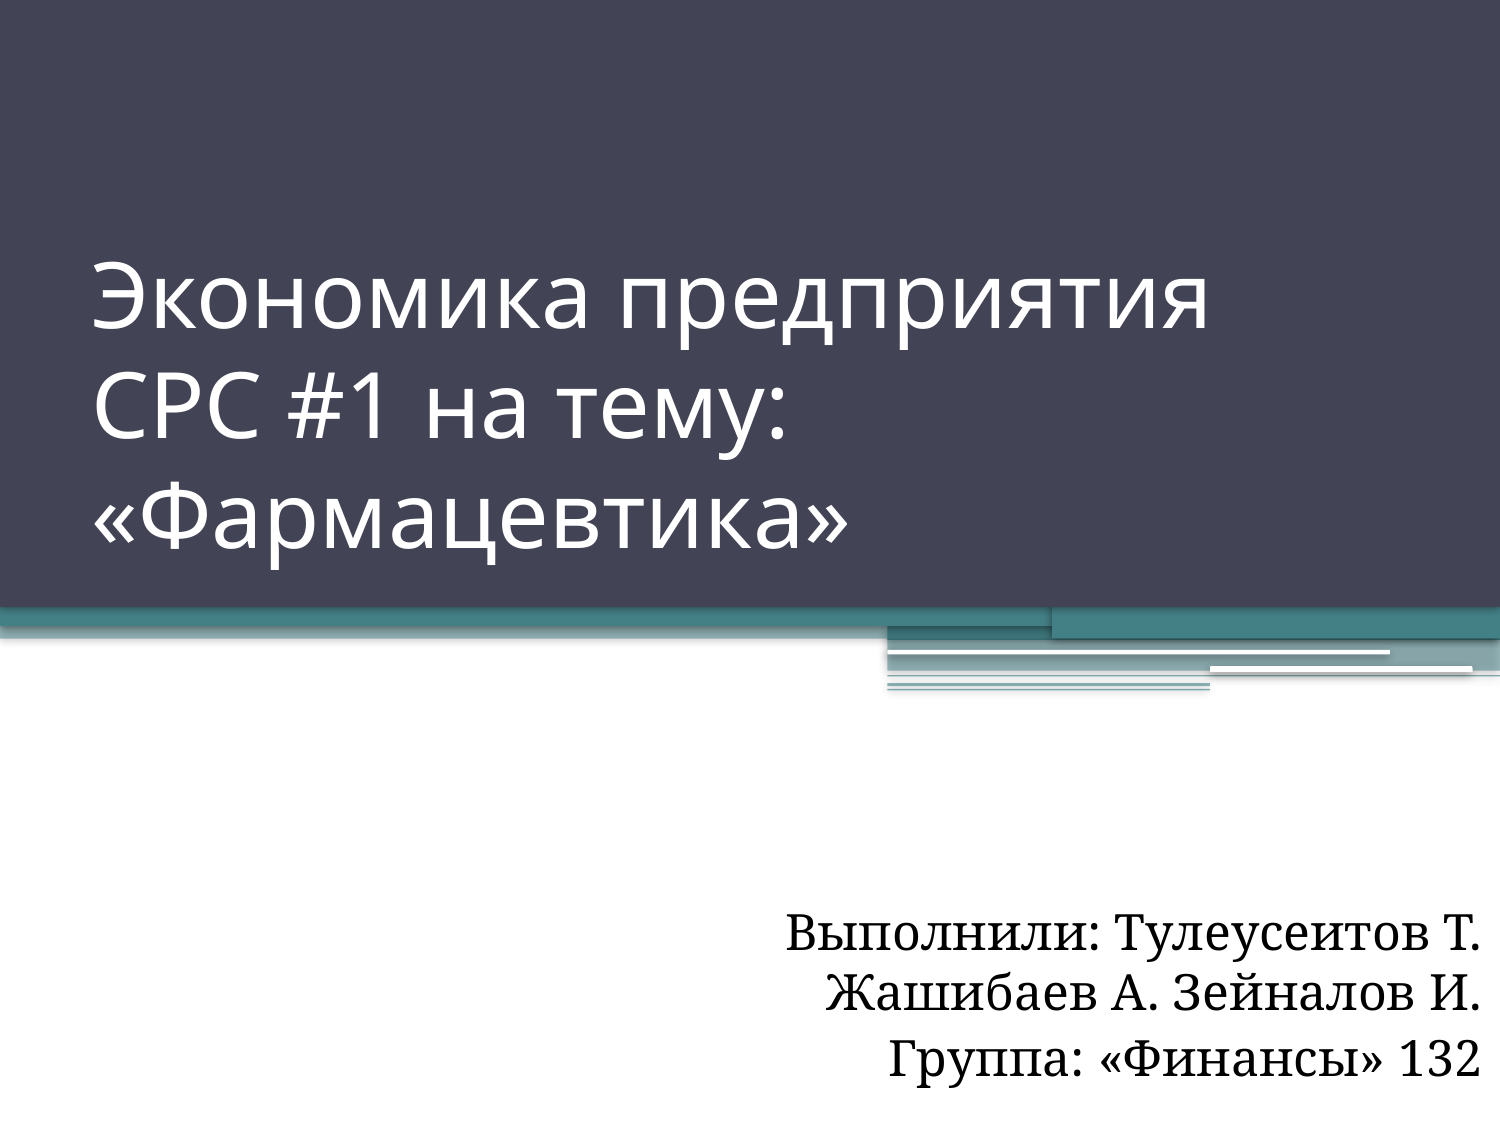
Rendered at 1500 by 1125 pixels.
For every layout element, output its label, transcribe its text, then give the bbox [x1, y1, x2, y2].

subtitle Выполнили: Тулеусеитов Т. Жашибаев А. Зейналов И. Группа: «Финансы» 132 [537, 893, 1498, 1108]
title Экономика предприятия СРС #1 на тему: «Фармацевтика» [76, 113, 1352, 575]
